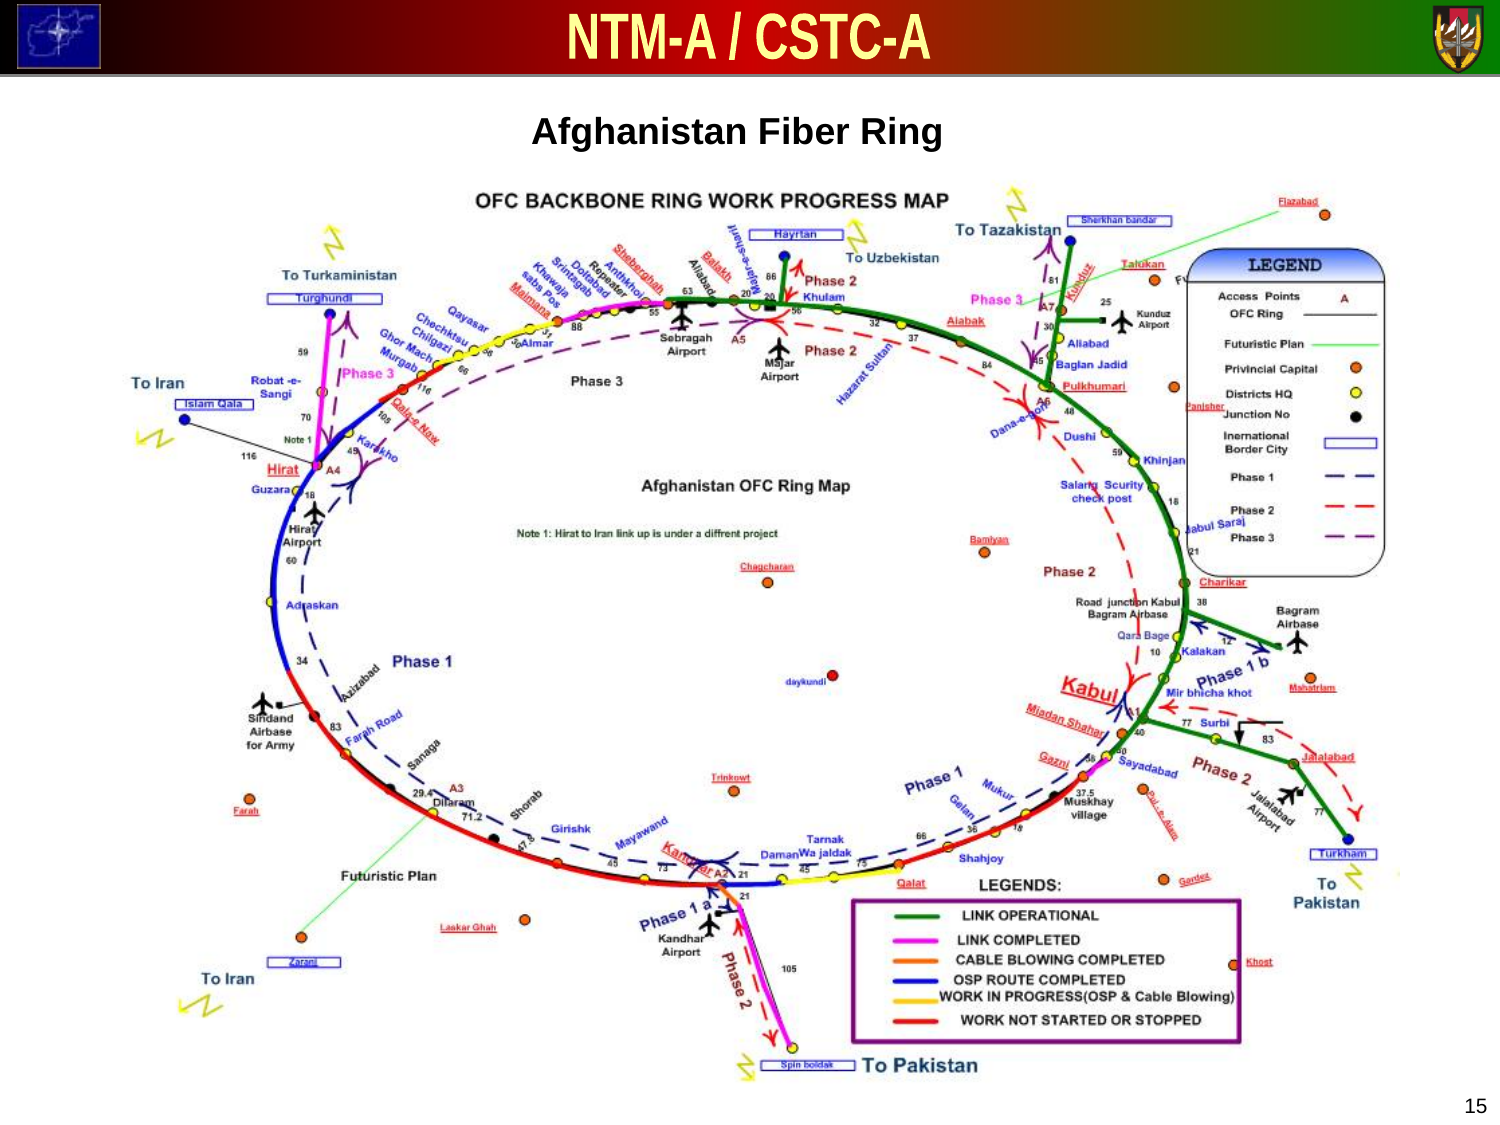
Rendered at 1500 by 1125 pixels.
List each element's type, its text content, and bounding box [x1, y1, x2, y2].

picture [17, 4, 101, 69]
slide_number 15 [1436, 1091, 1488, 1119]
text_box Afghanistan Fiber Ring [162, 99, 1313, 157]
picture [112, 159, 1401, 1125]
picture [1432, 5, 1484, 74]
